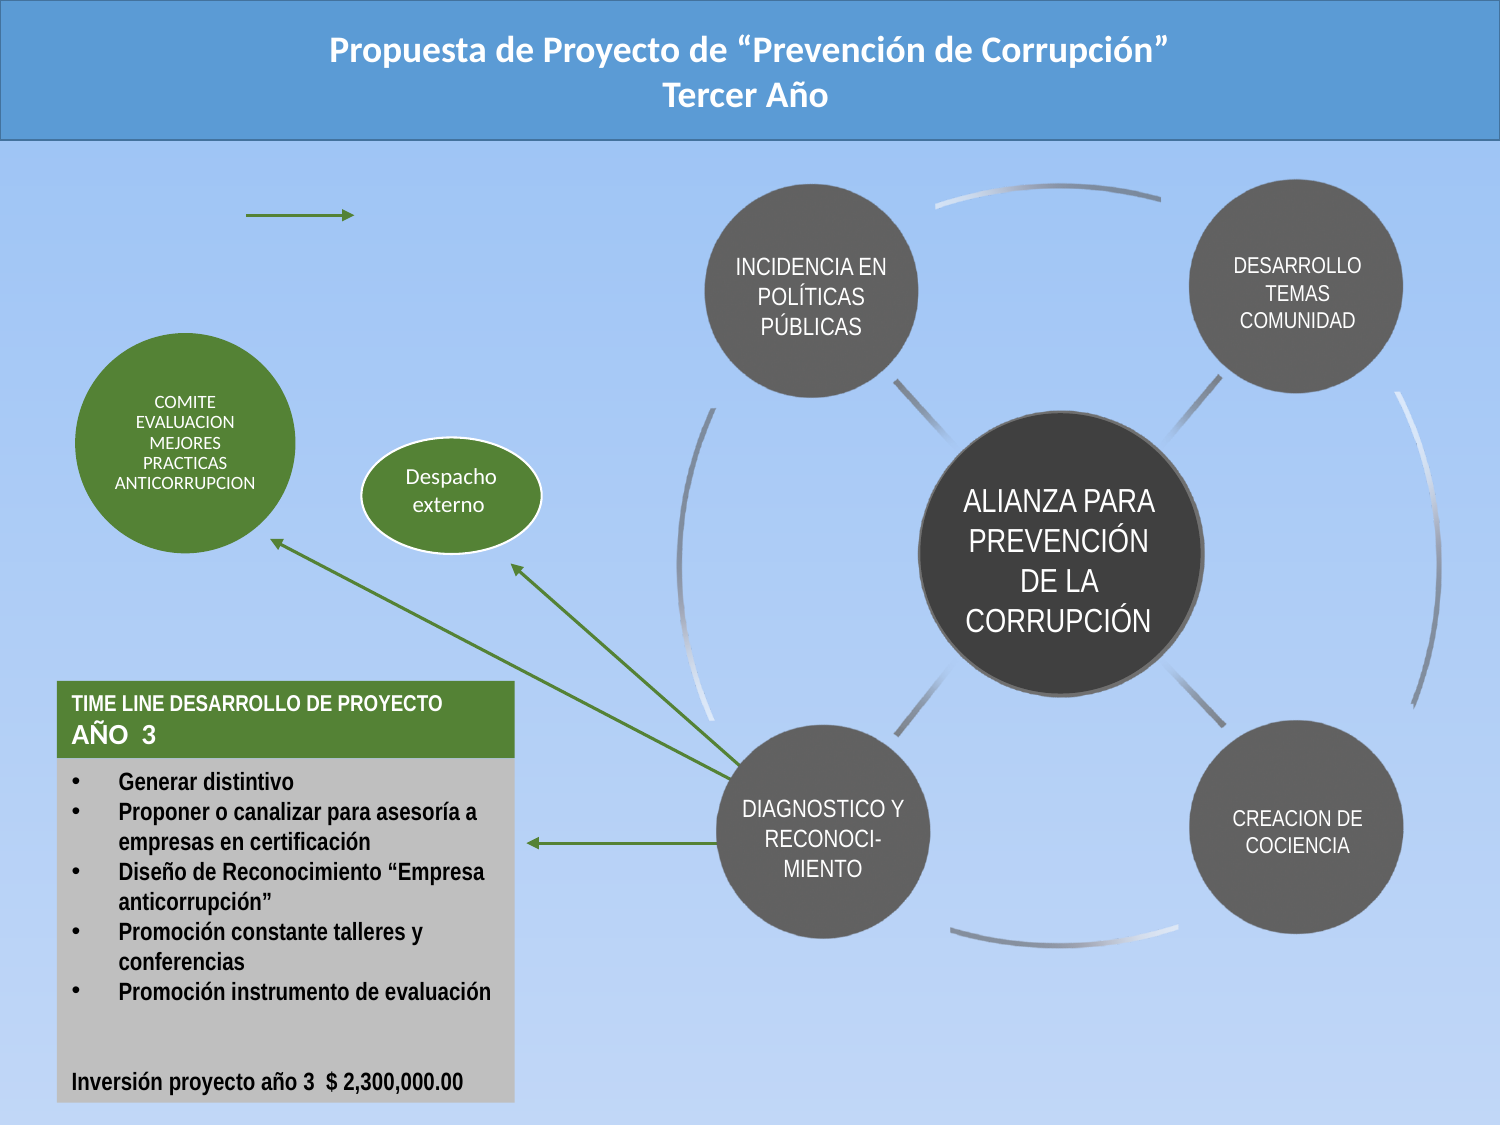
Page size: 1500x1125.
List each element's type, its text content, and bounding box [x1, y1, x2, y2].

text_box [270, 538, 676, 807]
text_box Despacho externo [360, 436, 543, 538]
text_box TIME LINE DESARROLLO DE PROYECTO AÑO 3 [56, 680, 270, 759]
text_box Generar distintivo Proponer o canalizar para asesoría a empresas en certificación Diseño de Reconocimiento “Empresa anticorrupción” Promoción constante talleres y conferencias Promoción instrumento de evaluación Inversión proyecto año 3 $ 2,300,000.00 [56, 759, 515, 1103]
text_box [75, 332, 296, 554]
text_box Propuesta de Proyecto de “Prevención de Corrupción” Tercer Año [0, 0, 1500, 141]
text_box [676, 178, 1442, 952]
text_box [510, 563, 676, 782]
